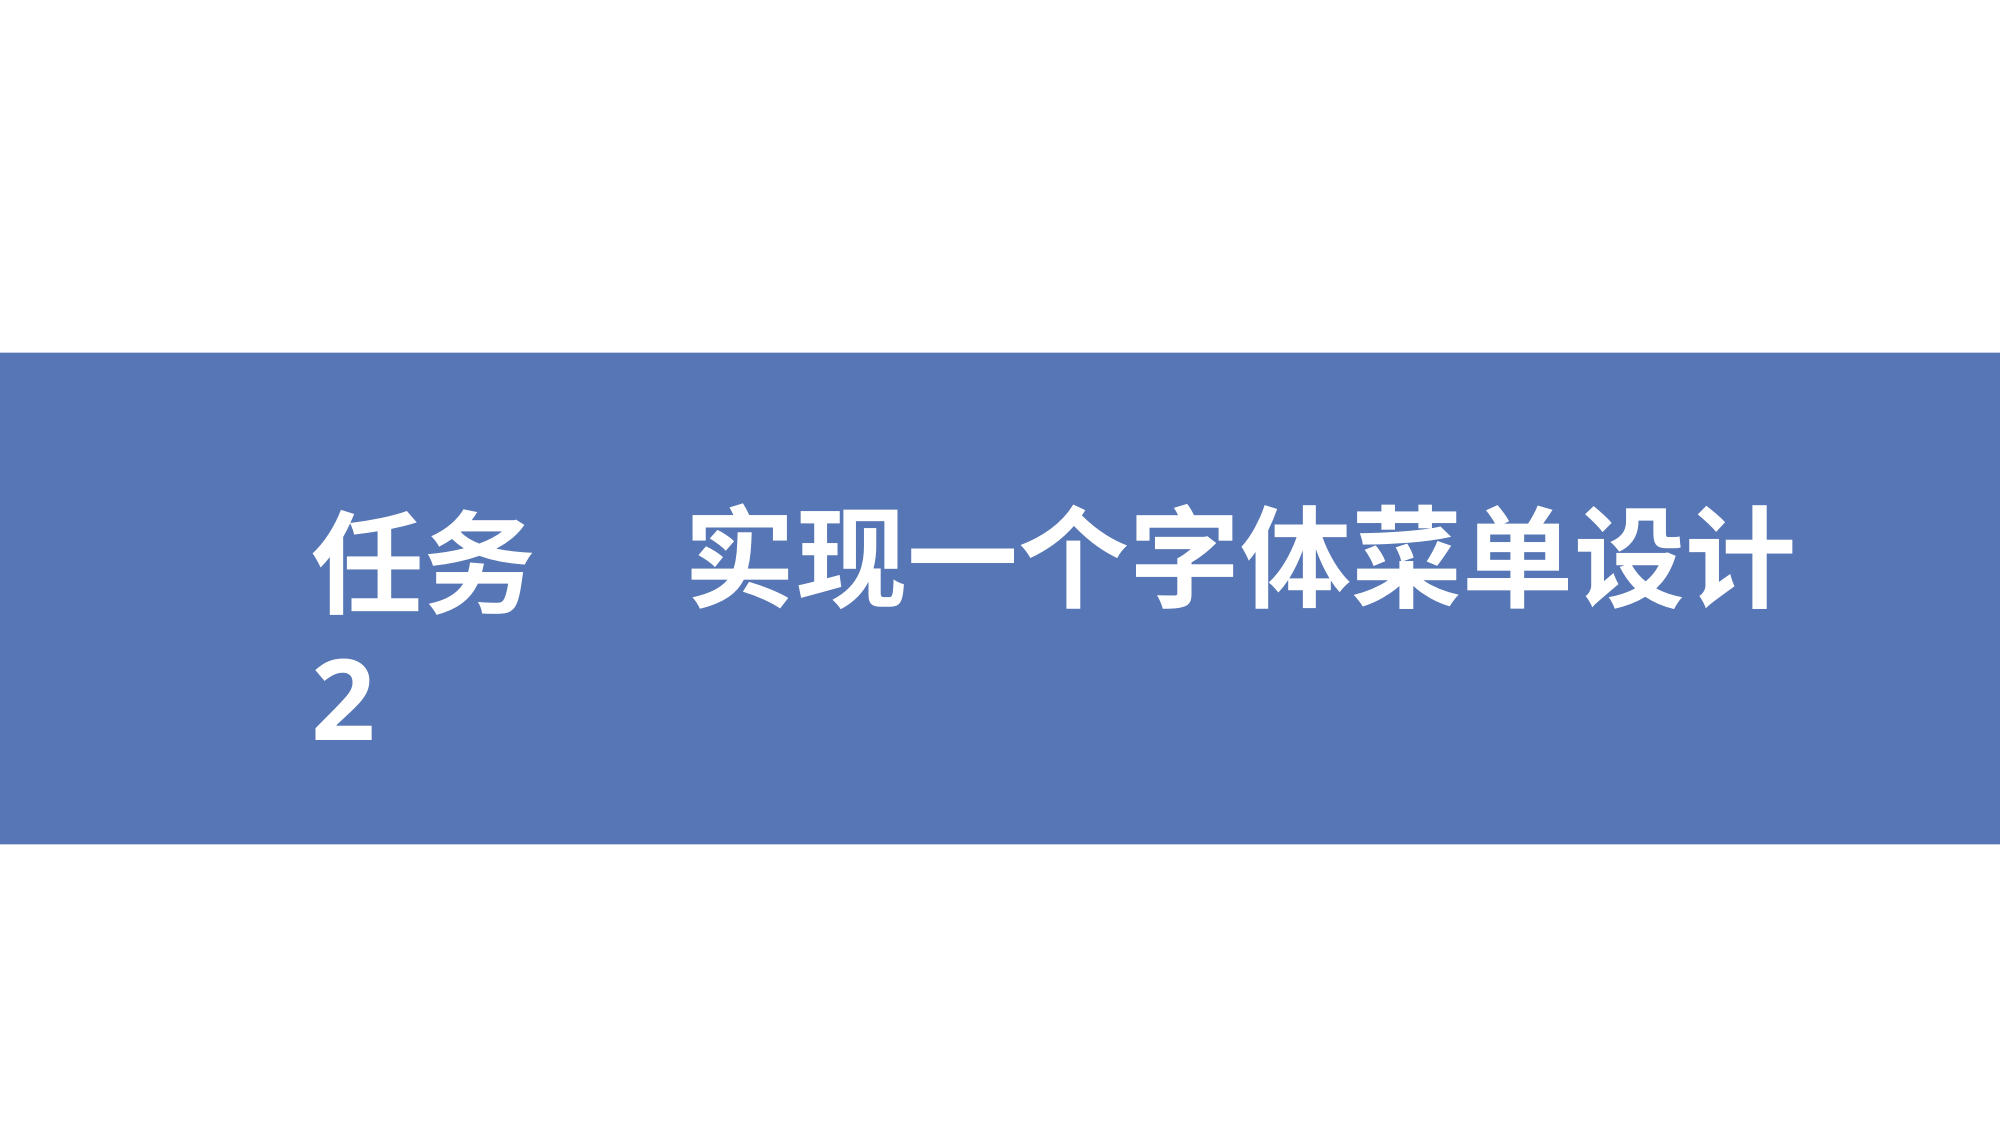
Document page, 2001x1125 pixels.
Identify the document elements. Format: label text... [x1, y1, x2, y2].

text_box 实现一个字体菜单设计 [670, 481, 1826, 630]
text_box [0, 352, 2000, 845]
text_box 任务2 [296, 485, 641, 770]
